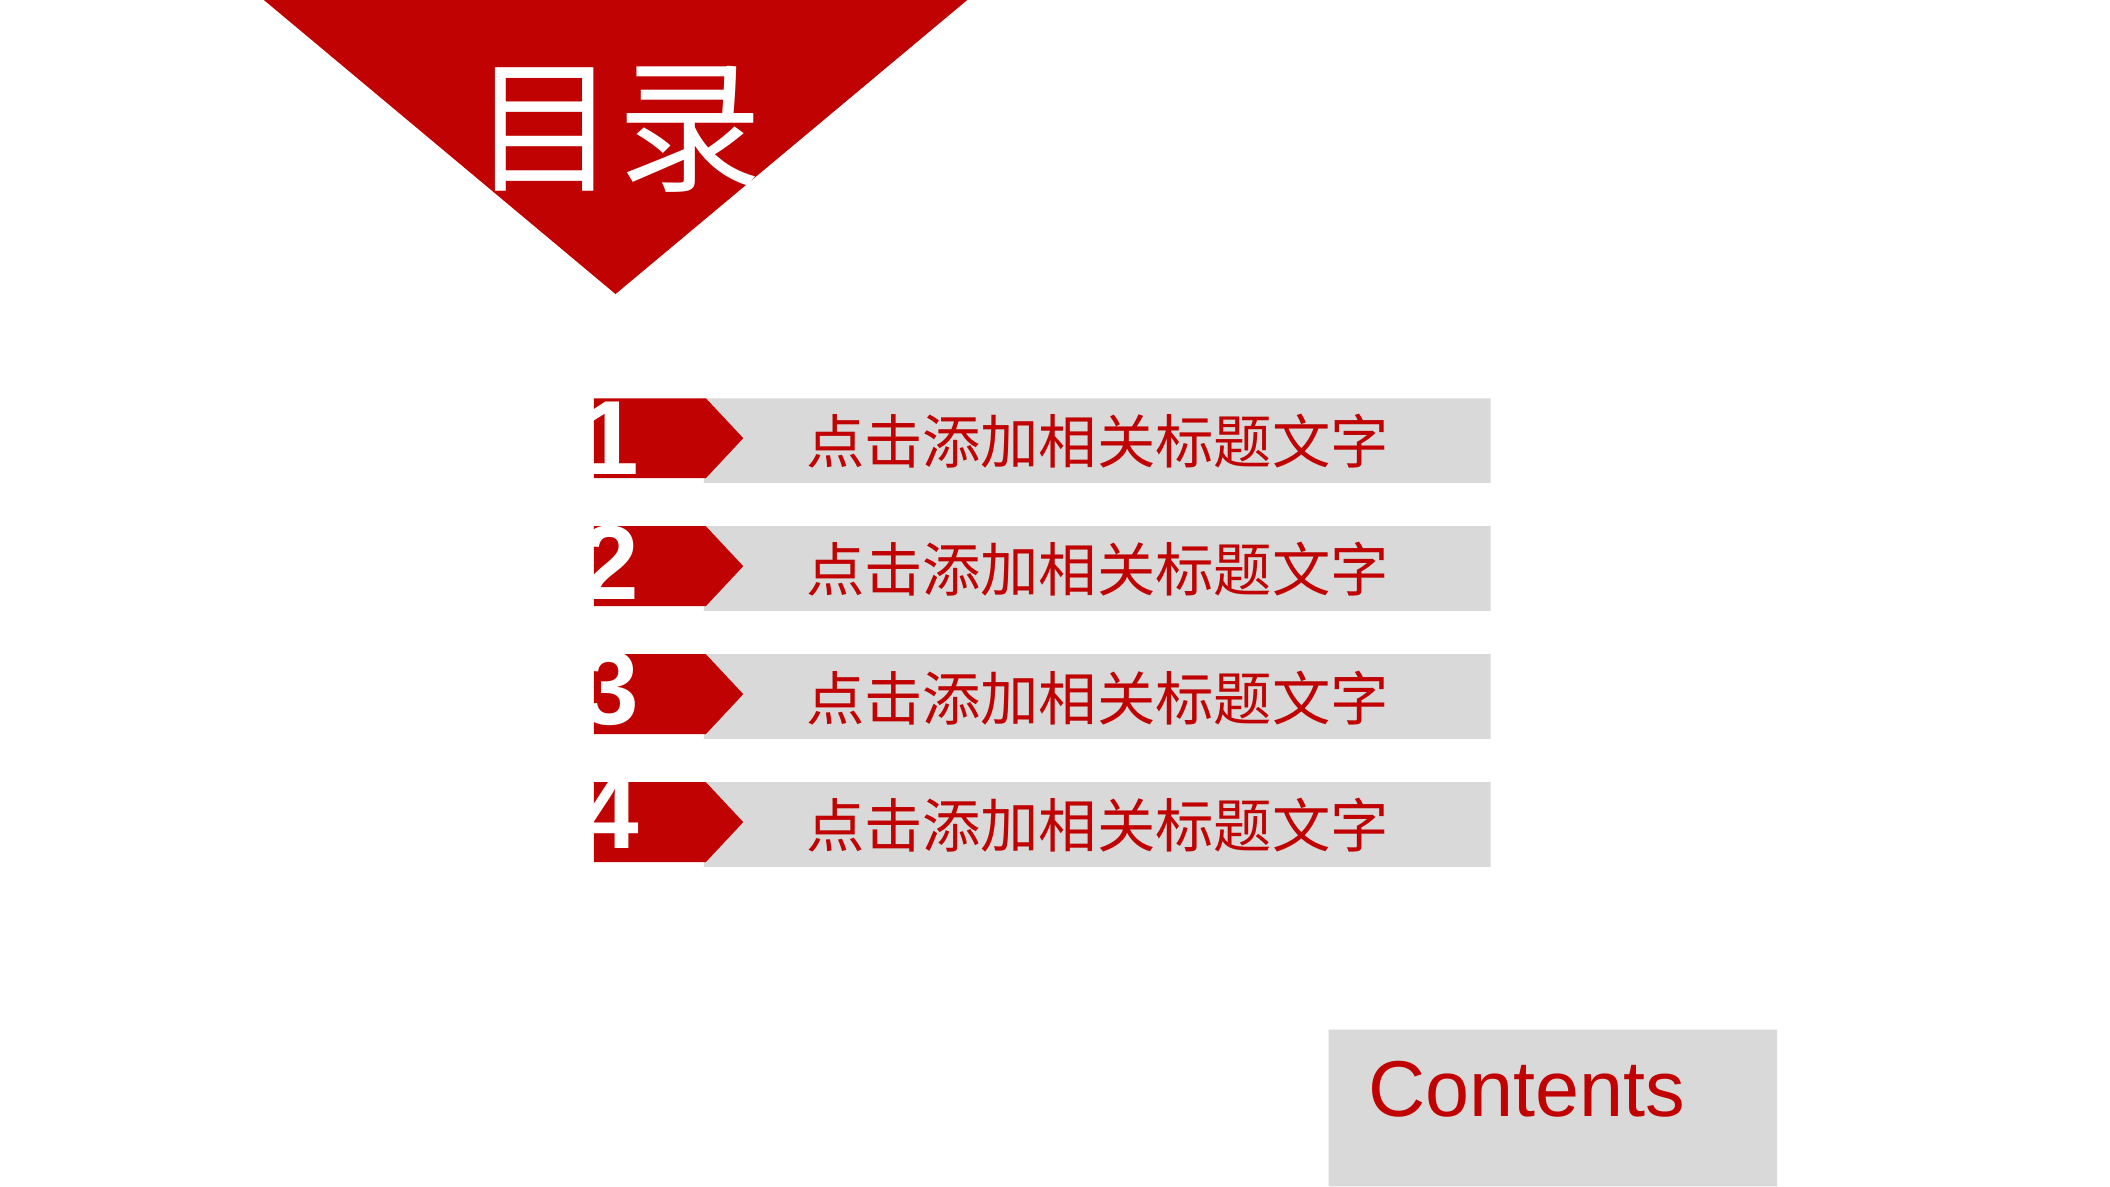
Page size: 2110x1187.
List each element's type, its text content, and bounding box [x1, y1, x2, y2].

text_box 目录 [457, 27, 778, 217]
text_box [263, 0, 968, 162]
text_box 1 [566, 362, 655, 486]
text_box 点击添加相关标题文字 [703, 654, 1491, 739]
text_box [655, 526, 744, 607]
text_box [655, 782, 744, 863]
text_box 点击添加相关标题文字 [703, 526, 1491, 611]
text_box [655, 654, 744, 735]
text_box 2 [566, 486, 655, 611]
text_box [655, 398, 744, 479]
text_box [1328, 1029, 1778, 1187]
text_box 4 [566, 735, 655, 878]
text_box 3 [566, 611, 655, 735]
text_box [523, 217, 708, 295]
text_box Contents [1353, 1029, 1750, 1140]
text_box 点击添加相关标题文字 [703, 782, 1491, 867]
text_box 点击添加相关标题文字 [703, 398, 1491, 483]
